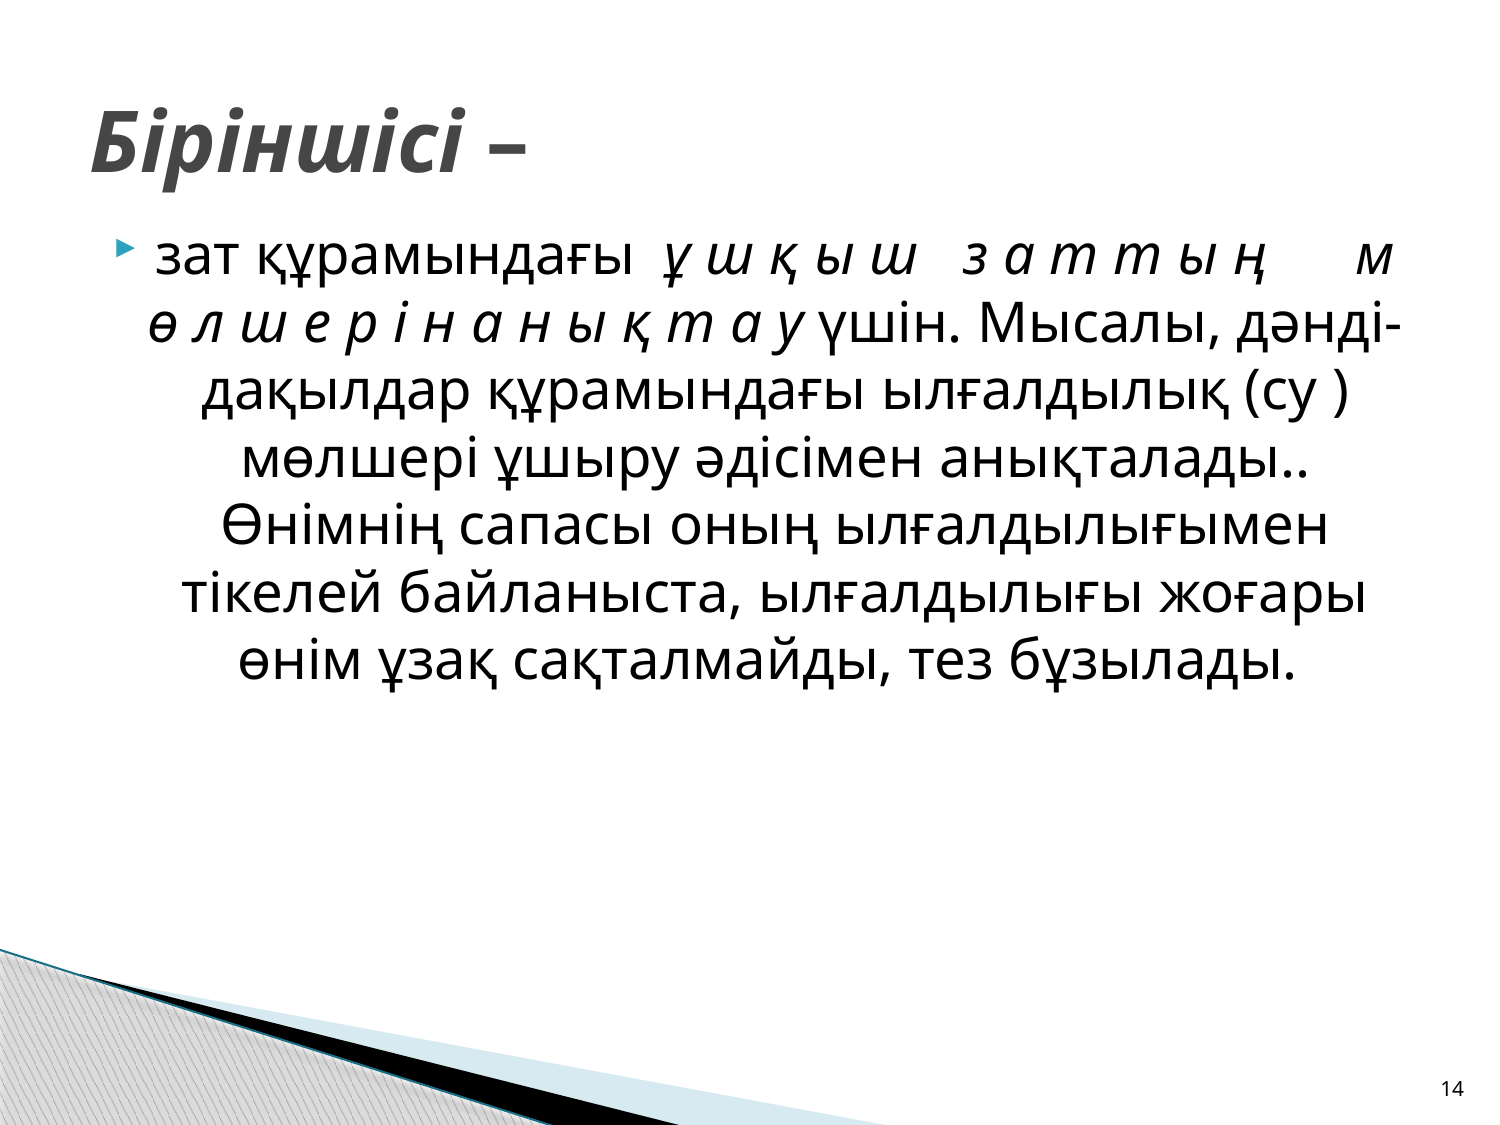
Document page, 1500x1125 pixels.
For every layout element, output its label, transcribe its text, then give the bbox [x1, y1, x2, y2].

list зат құрамындағы ұ ш қ ы ш з а т т ы ң м ө л ш е р і н а н ы қ т а у үшін. Мысалы, дәнді-дақылдар құрамындағы ылғалдылық (су ) мөлшері ұшыру әдісімен анықталады.. Өнімнің сапасы оның ылғалдылығымен тікелей байланыста, ылғалдылығы жоғары өнім ұзақ сақталмайды, тез бұзылады. [70, 210, 1421, 1091]
slide_number 14 [1418, 1051, 1479, 1112]
title Біріншісі – [75, 45, 1425, 233]
